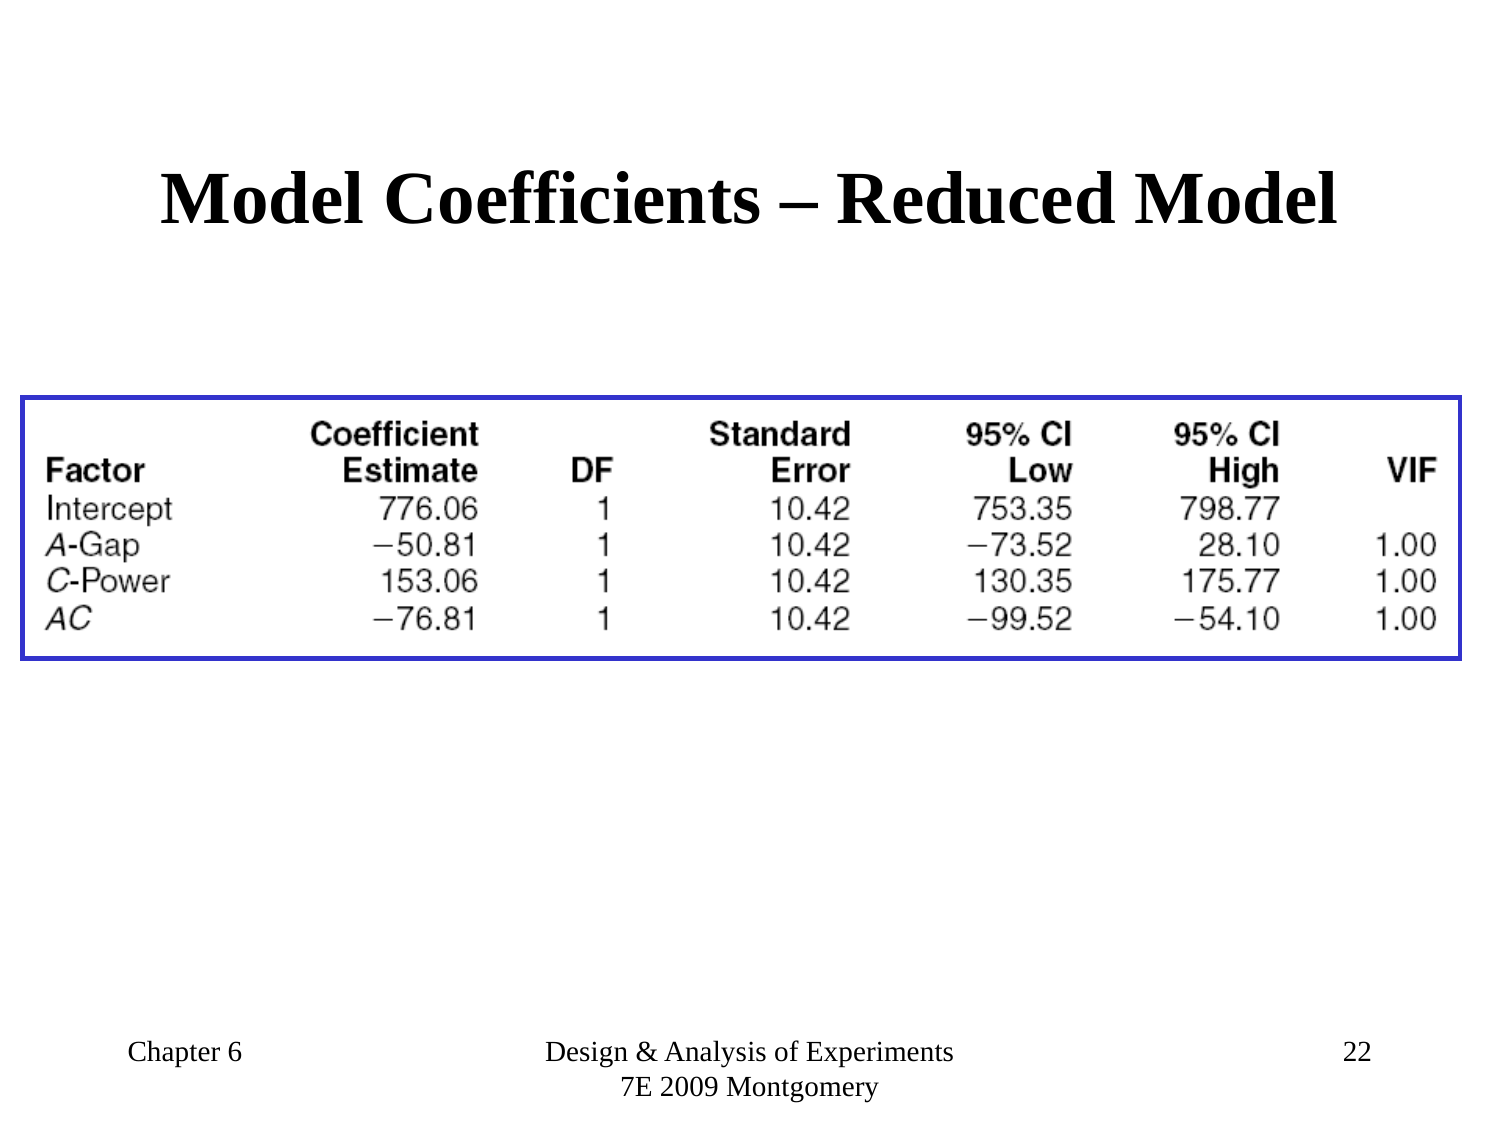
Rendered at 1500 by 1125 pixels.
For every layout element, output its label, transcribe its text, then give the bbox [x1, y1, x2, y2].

slide_number 22 [1074, 1024, 1388, 1101]
slide_number Chapter 6 [112, 1024, 426, 1101]
picture [24, 399, 1458, 657]
footer Design & Analysis of Experiments 7E 2009 Montgomery [512, 1024, 988, 1101]
title Model Coefficients – Reduced Model [112, 99, 1388, 288]
